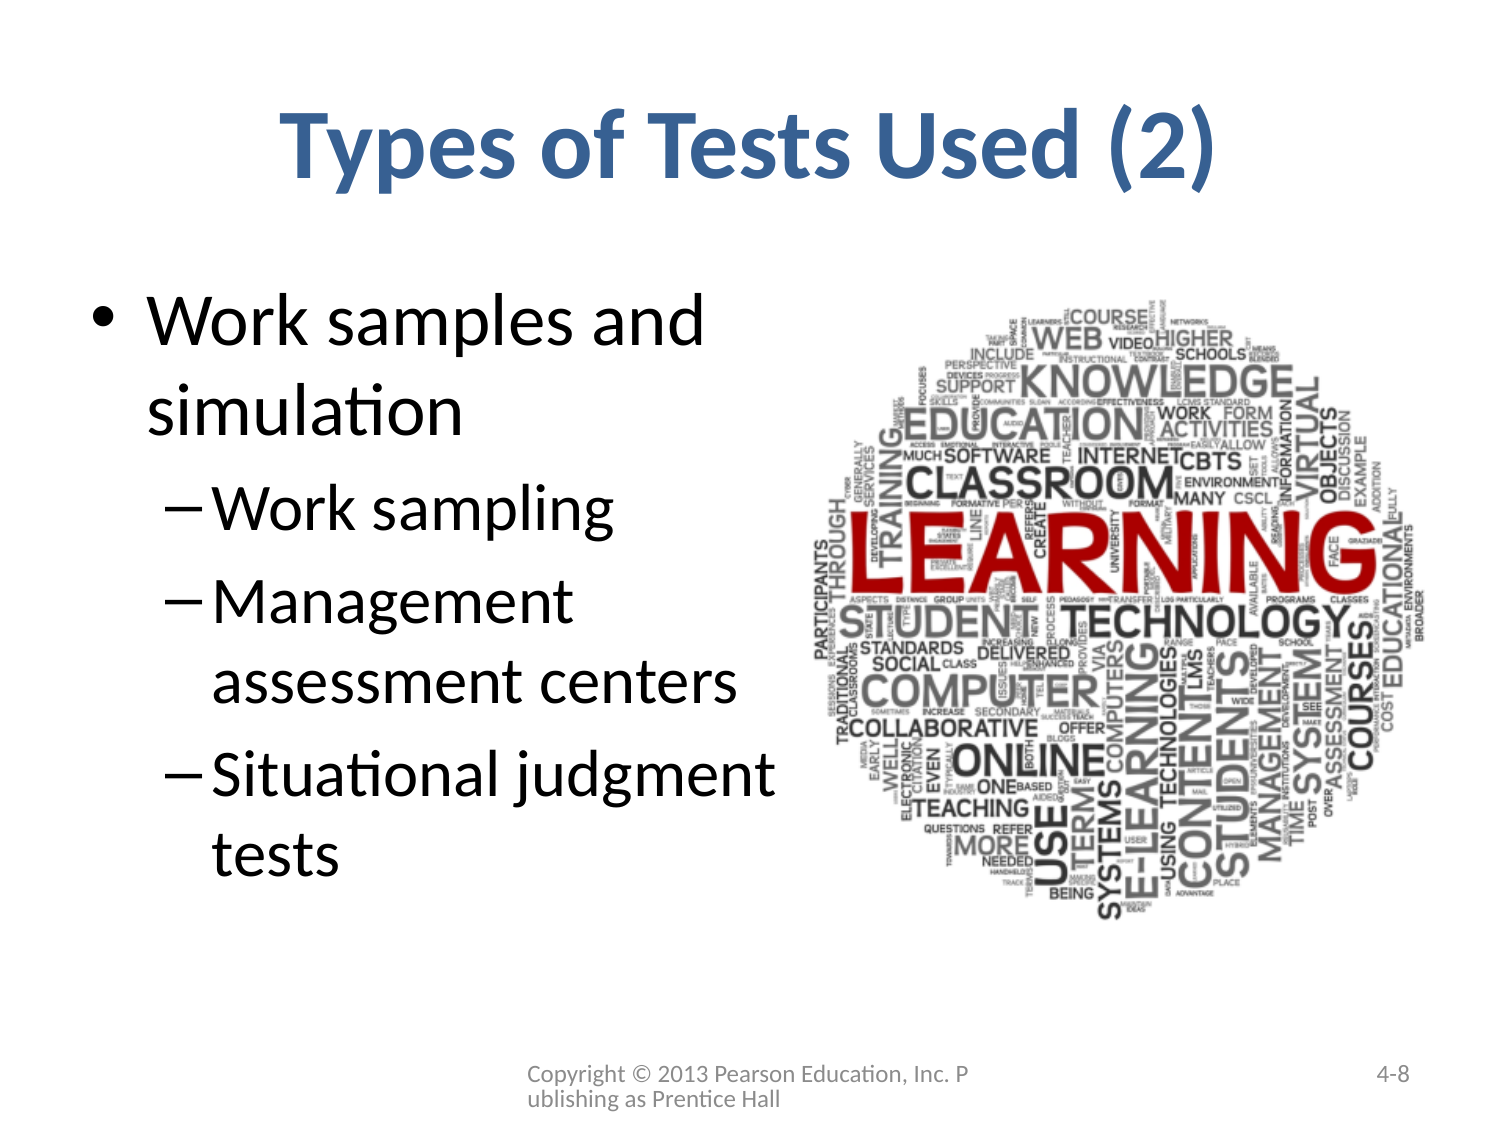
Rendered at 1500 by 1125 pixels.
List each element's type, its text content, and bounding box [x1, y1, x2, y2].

footer Copyright © 2013 Pearson Education, Inc. Publishing as Prentice Hall [512, 1042, 988, 1103]
slide_number 4-8 [1074, 1042, 1425, 1103]
picture [812, 299, 1425, 926]
title Types of Tests Used (2) [75, 45, 1425, 233]
list Work samples and simulation Work sampling Management assessment centers Situational judgment tests [75, 262, 850, 1005]
